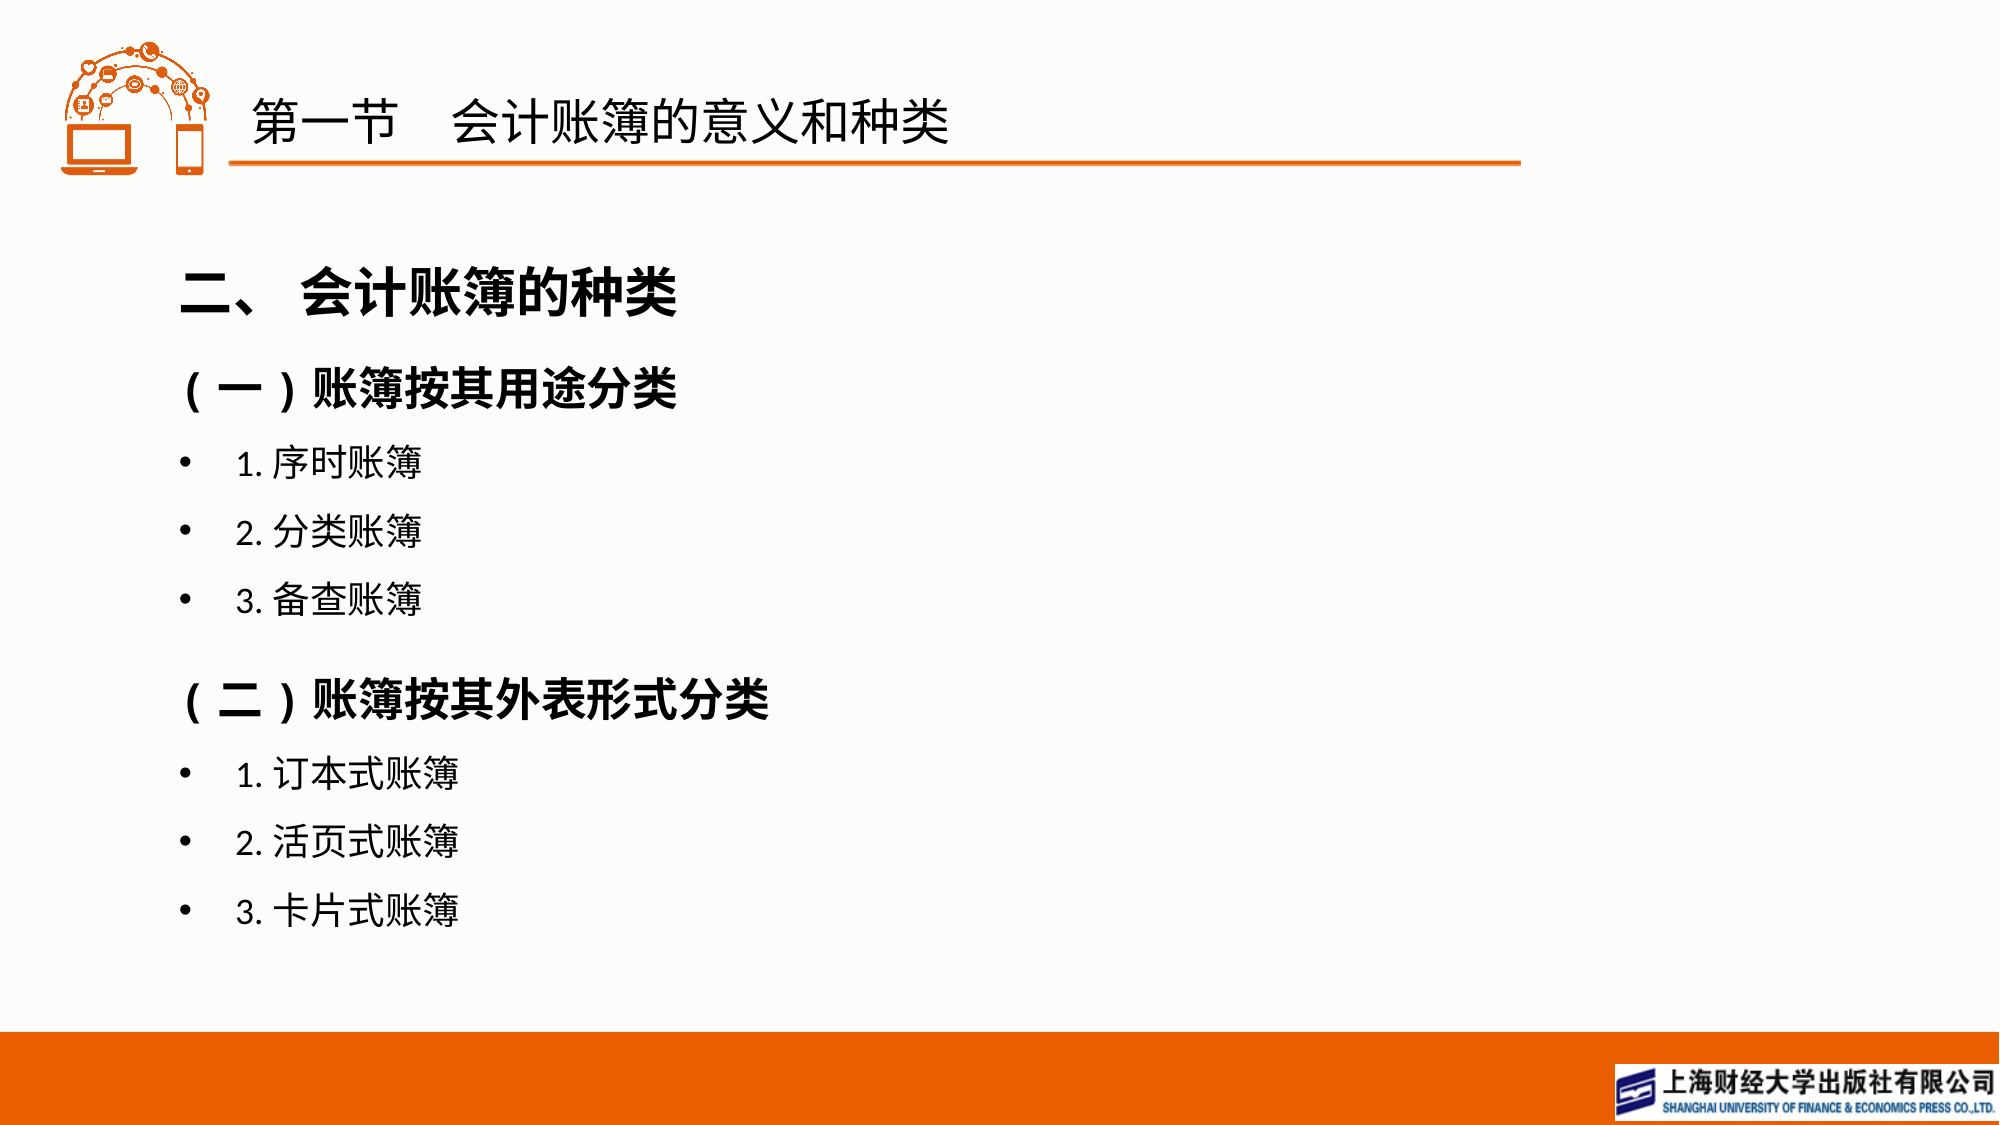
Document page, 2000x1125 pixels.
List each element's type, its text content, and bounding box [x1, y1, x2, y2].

title 第一节 会计账簿的意义和种类 [235, 82, 1605, 189]
list 二、 会计账簿的种类 (一)账簿按其用途分类 1.序时账簿 2.分类账簿 3.备查账簿 (二)账簿按其外表形式分类 1.订本式账簿 2.活页式账簿 3.卡片式账簿 [163, 227, 1826, 1049]
picture [0, 0, 2000, 1125]
